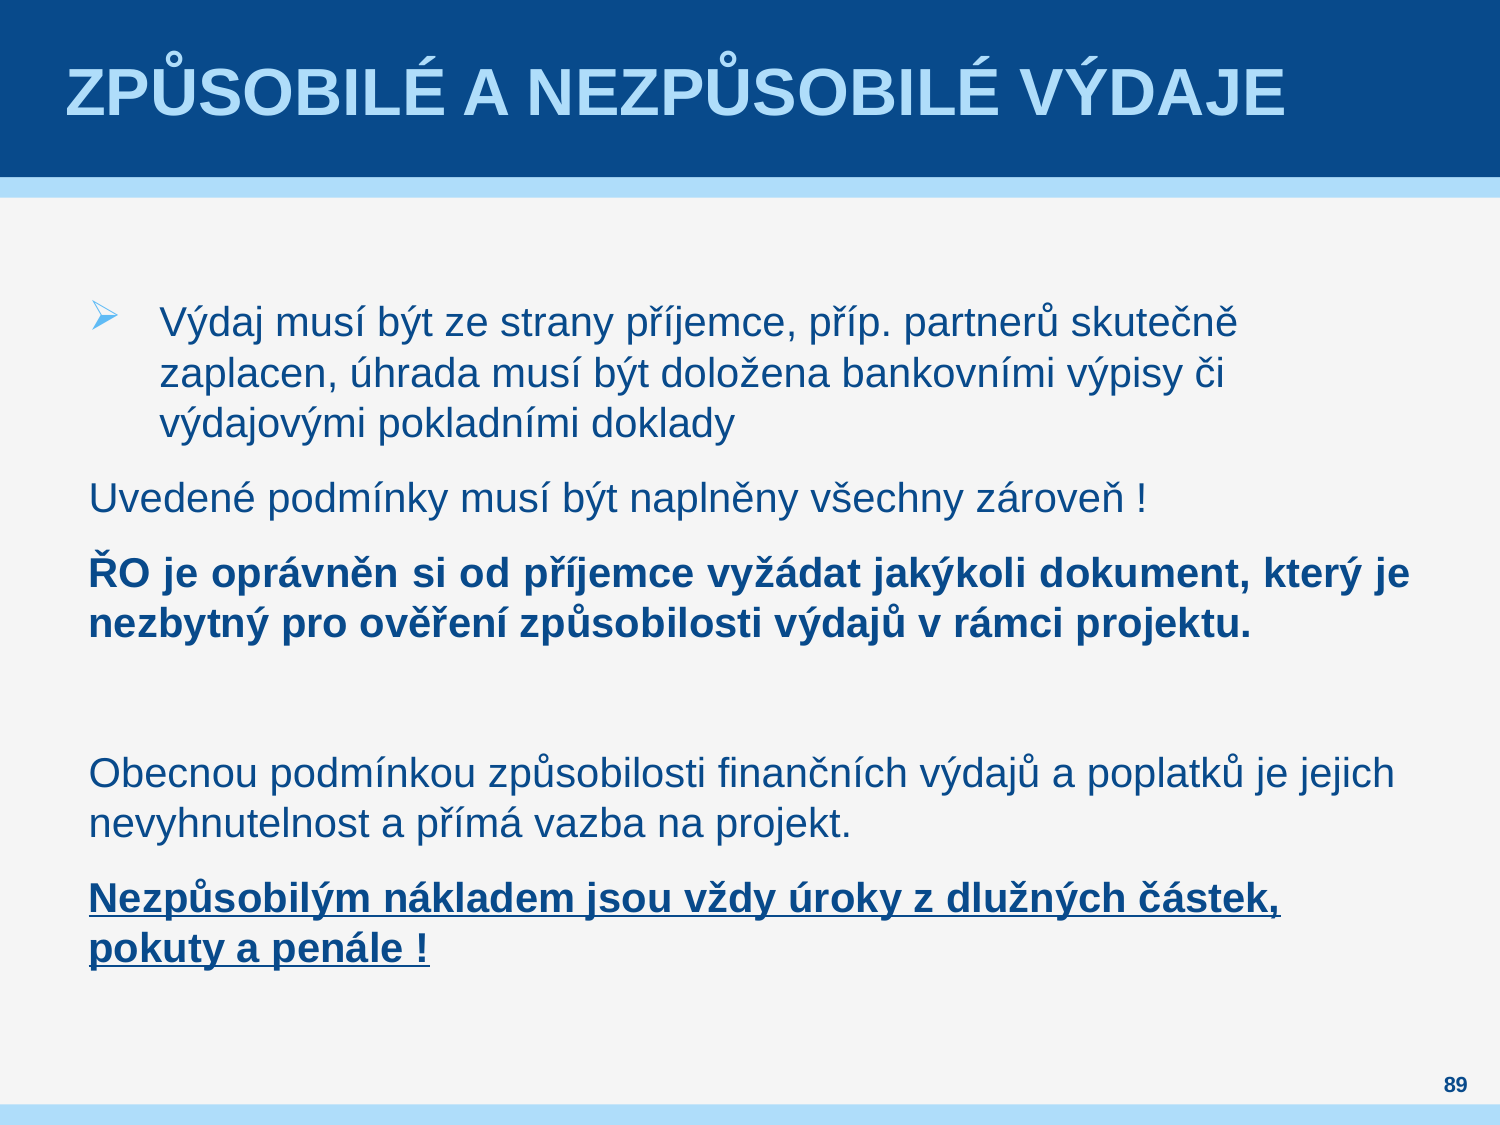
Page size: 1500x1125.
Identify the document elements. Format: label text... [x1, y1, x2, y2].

slide_number 89 [1417, 1068, 1495, 1099]
title Způsobilé a nezpůsobilé výdaje [59, 0, 1441, 178]
list Výdaj musí být ze strany příjemce, příp. partnerů skutečně zaplacen, úhrada musí být doložena bankovními výpisy či výdajovými pokladními doklady Uvedené podmínky musí být naplněny všechny zároveň ! ŘO je oprávněn si od příjemce vyžádat jakýkoli dokument, který je nezbytný pro ověření způsobilosti výdajů v rámci projektu. Obecnou podmínkou způsobilosti finančních výdajů a poplatků je jejich nevyhnutelnost a přímá vazba na projekt. Nezpůsobilým nákladem jsou vždy úroky z dlužných částek, pokuty a penále ! [88, 295, 1412, 1035]
